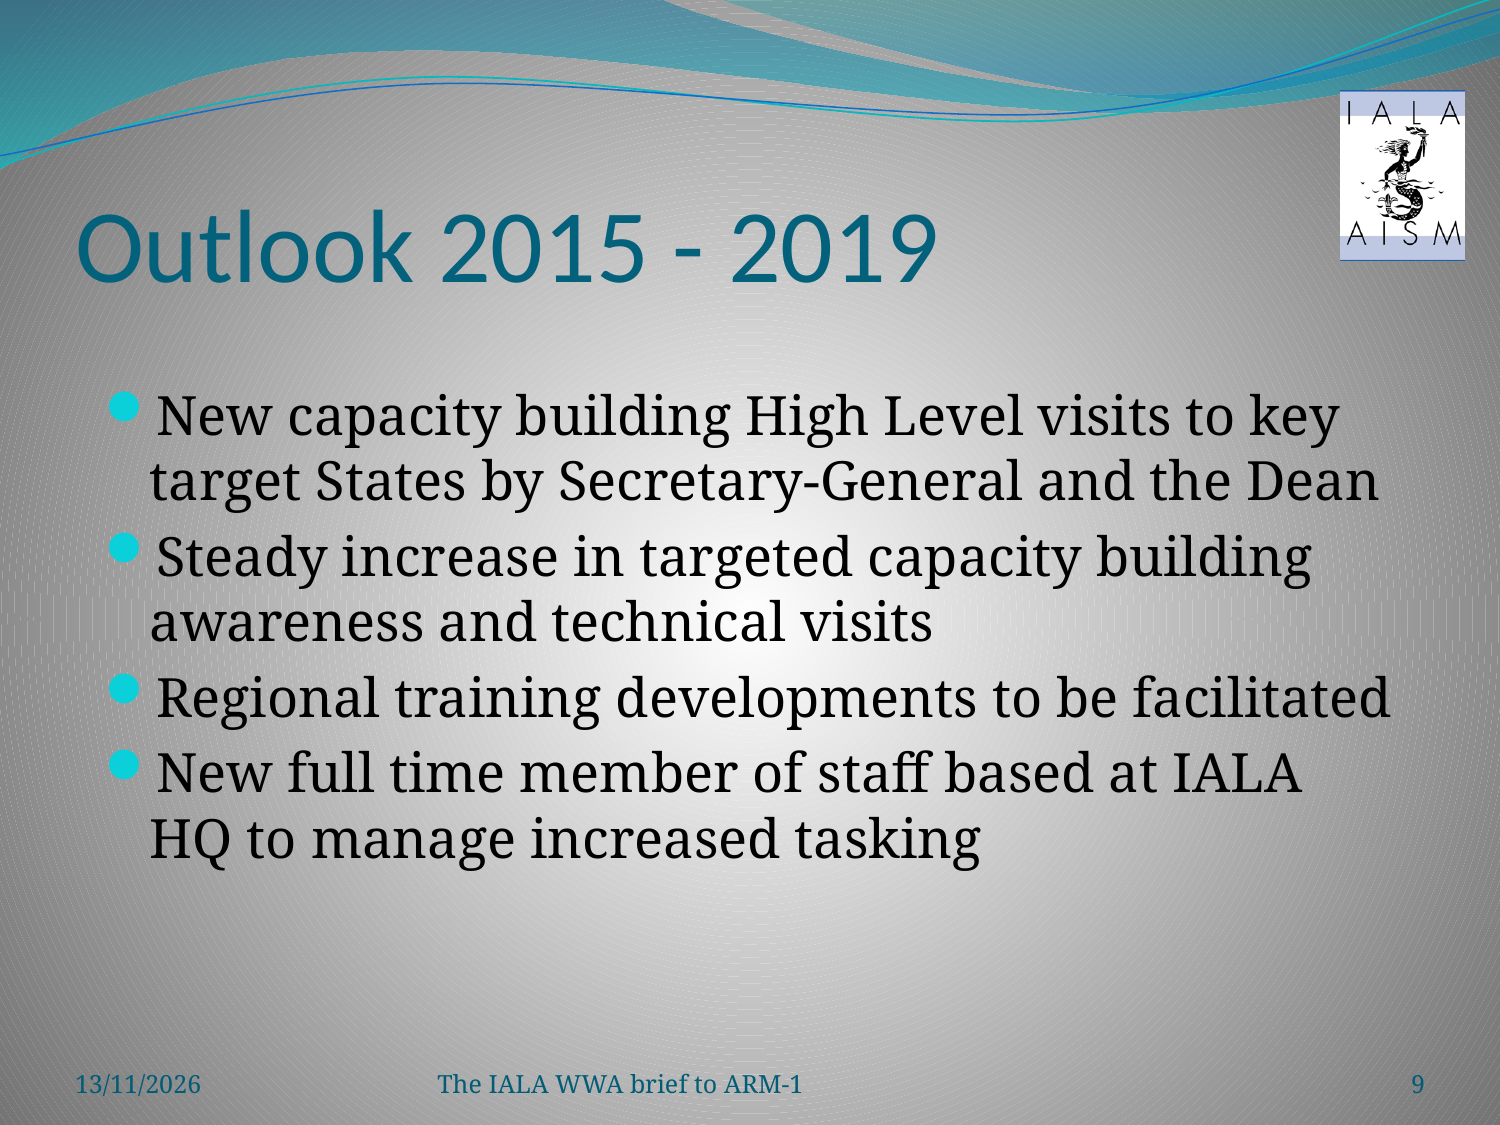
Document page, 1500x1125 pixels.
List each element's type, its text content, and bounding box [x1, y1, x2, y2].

title Outlook 2015 - 2019 [75, 115, 1425, 303]
footer The IALA WWA brief to ARM-1 [437, 1042, 988, 1103]
picture [1340, 90, 1465, 261]
list New capacity building High Level visits to key target States by Secretary-General and the Dean Steady increase in targeted capacity building awareness and technical visits Regional training developments to be facilitated New full time member of staff based at IALA HQ to manage increased tasking [90, 373, 1410, 983]
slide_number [75, 1042, 425, 1103]
slide_number 9 [1299, 1042, 1425, 1103]
